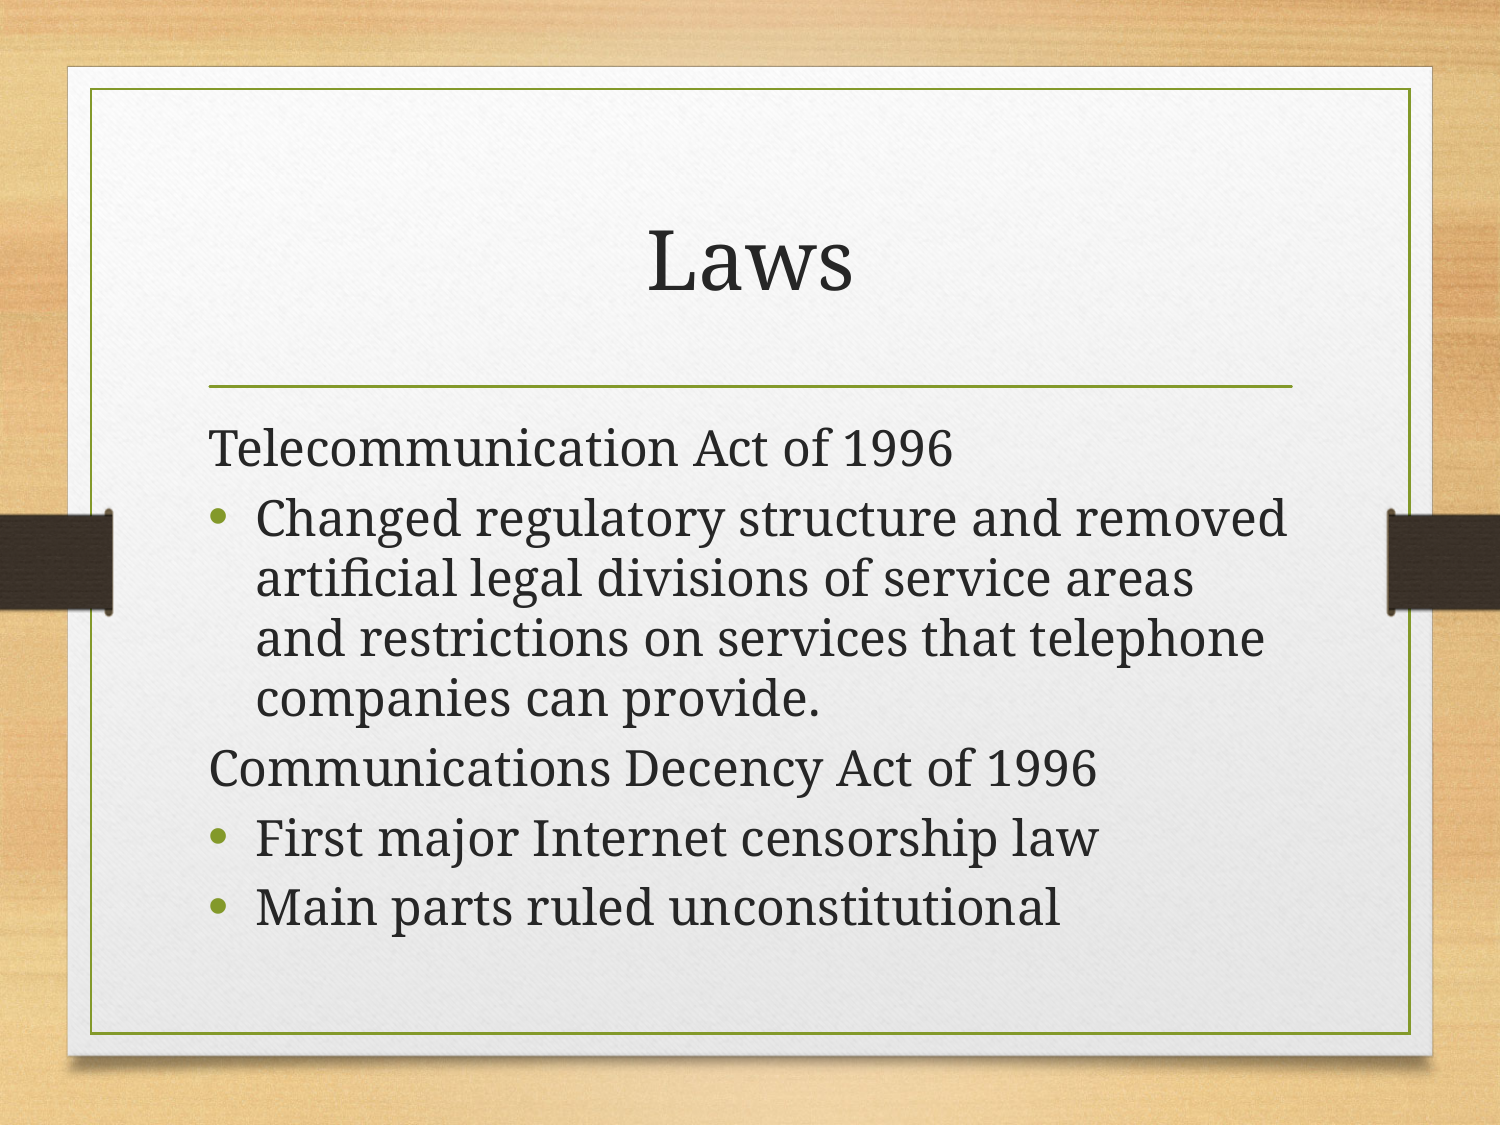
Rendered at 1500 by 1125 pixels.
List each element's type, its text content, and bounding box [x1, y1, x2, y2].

picture [0, 0, 1500, 1125]
list Telecommunication Act of 1996 Changed regulatory structure and removed artificial legal divisions of service areas and restrictions on services that telephone companies can provide. Communications Decency Act of 1996 First major Internet censorship law Main parts ruled unconstitutional [193, 408, 1309, 974]
title Laws [193, 150, 1309, 365]
